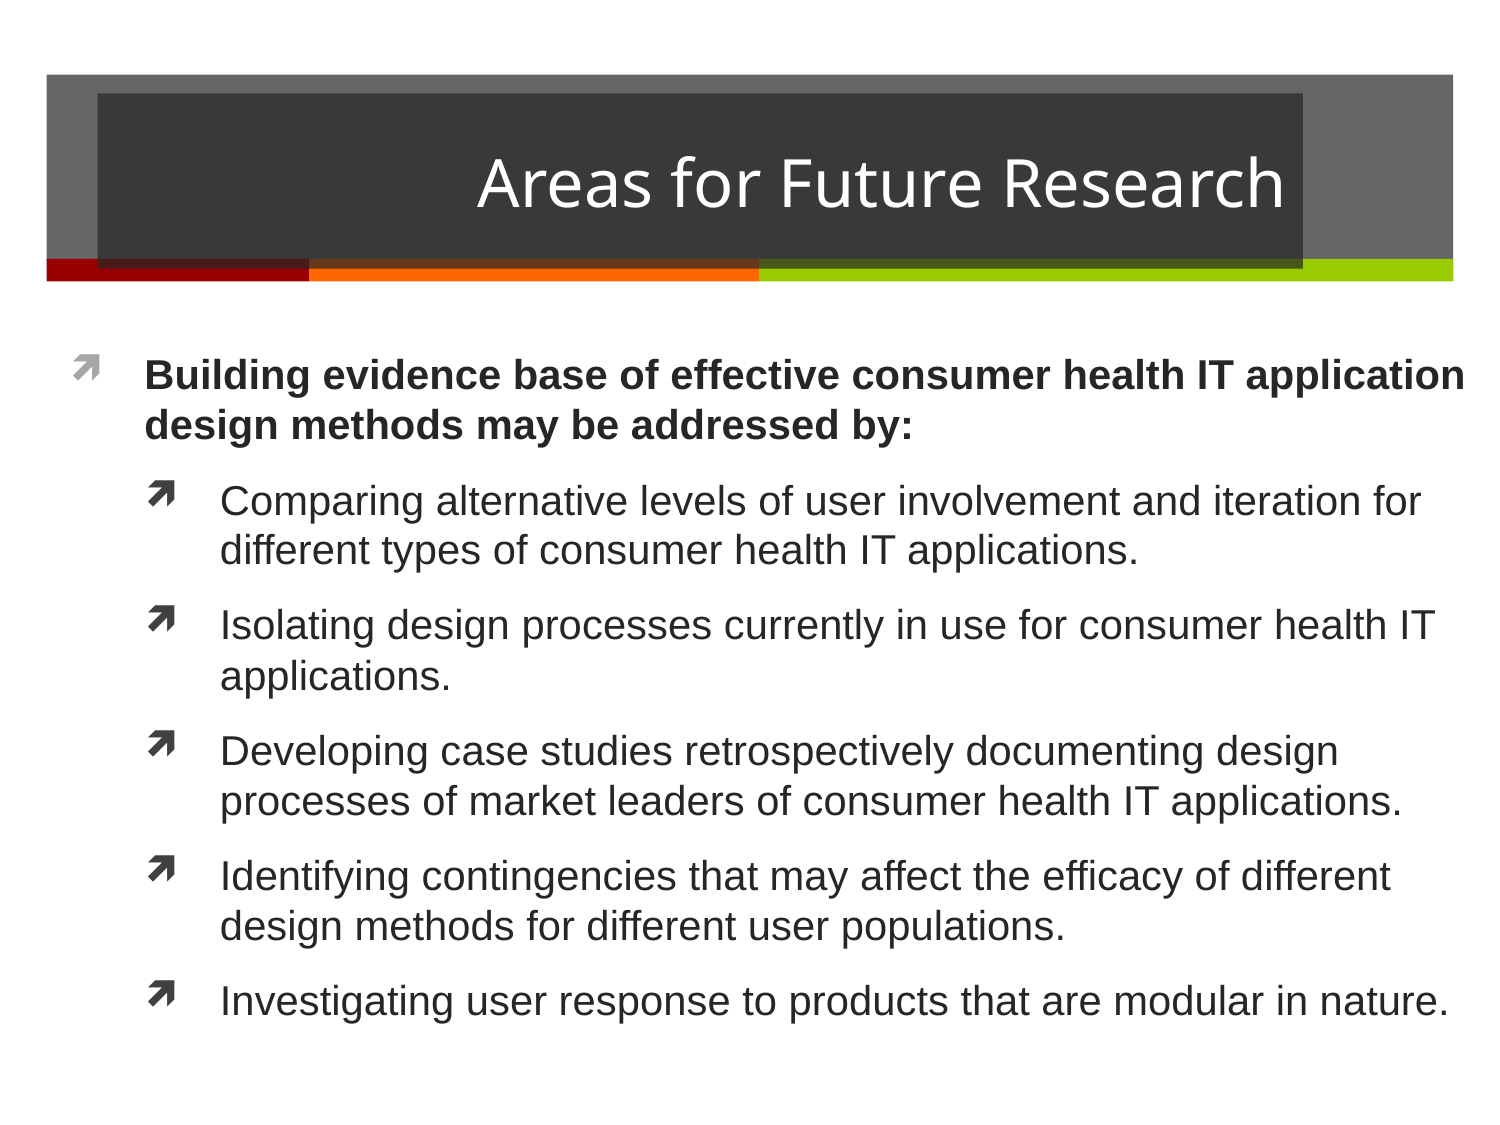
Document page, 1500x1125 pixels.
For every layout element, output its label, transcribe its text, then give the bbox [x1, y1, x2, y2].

title Areas for Future Research [97, 93, 1303, 269]
list Building evidence base of effective consumer health IT application design methods may be addressed by: Comparing alternative levels of user involvement and iteration for different types of consumer health IT applications. Isolating design processes currently in use for consumer health IT applications. Developing case studies retrospectively documenting design processes of market leaders of consumer health IT applications. Identifying contingencies that may affect the efficacy of different design methods for different user populations. Investigating user response to products that are modular in nature. [54, 340, 1498, 1125]
